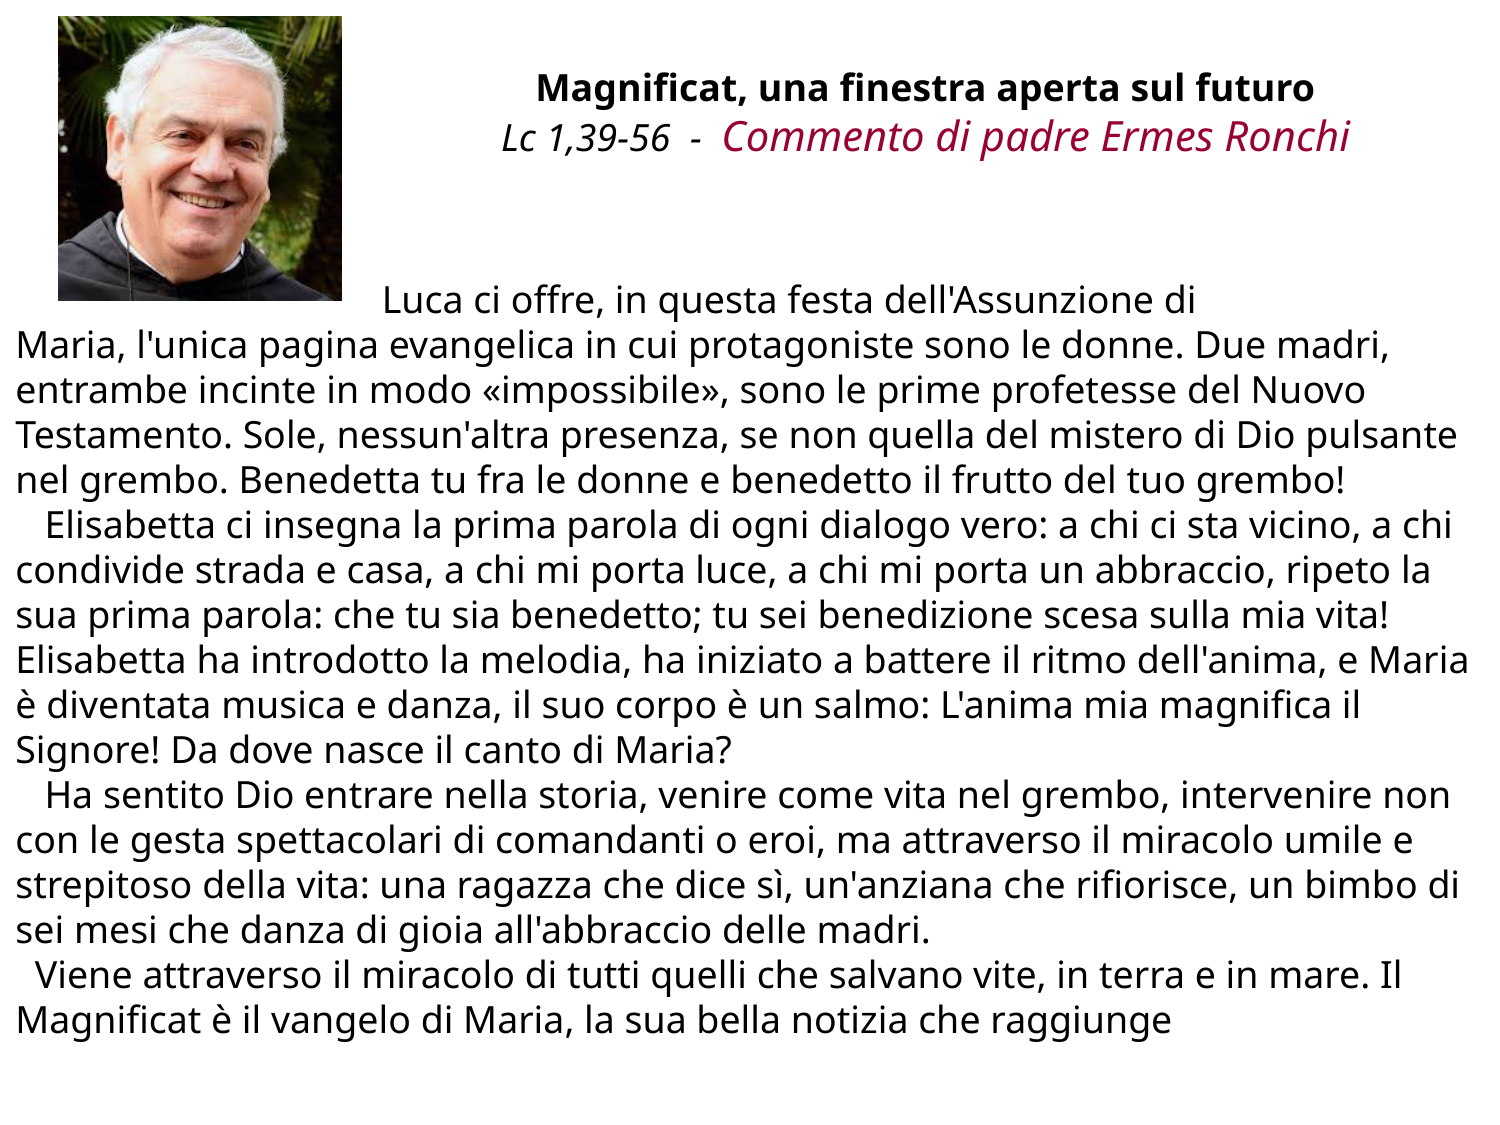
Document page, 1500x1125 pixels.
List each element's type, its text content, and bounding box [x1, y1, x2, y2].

picture [57, 16, 342, 301]
text_box Magnificat, una finestra aperta sul futuro Lc 1,39-56 - Commento di padre Ermes Ronchi [348, 56, 1500, 167]
title Luca ci offre, in questa festa dell'Assunzione di Maria, l'unica pagina evangelica in cui protagoniste sono le donne. Due madri, entrambe incinte in modo «impossibile», sono le prime profetesse del Nuovo Testamento. Sole, nessun'altra presenza, se non quella del mistero di Dio pulsante nel grembo. Benedetta tu fra le donne e benedetto il frutto del tuo grembo! Elisabetta ci insegna la prima parola di ogni dialogo vero: a chi ci sta vicino, a chi condivide strada e casa, a chi mi porta luce, a chi mi porta un abbraccio, ripeto la sua prima parola: che tu sia benedetto; tu sei benedizione scesa sulla mia vita! Elisabetta ha introdotto la melodia, ha iniziato a battere il ritmo dell'anima, e Maria è diventata musica e danza, il suo corpo è un salmo: L'anima mia magnifica il Signore! Da dove nasce il canto di Maria? Ha sentito Dio entrare nella storia, venire come vita nel grembo, intervenire non con le gesta spettacolari di comandanti o eroi, ma attraverso il miracolo umile e strepitoso della vita: una ragazza che dice sì, un'anziana che rifiorisce, un bimbo di sei mesi che danza di gioia all'abbraccio delle madri. Viene attraverso il miracolo di tutti quelli che salvano vite, in terra e in mare. Il Magnificat è il vangelo di Maria, la sua bella notizia che raggiunge [0, 208, 1500, 1109]
